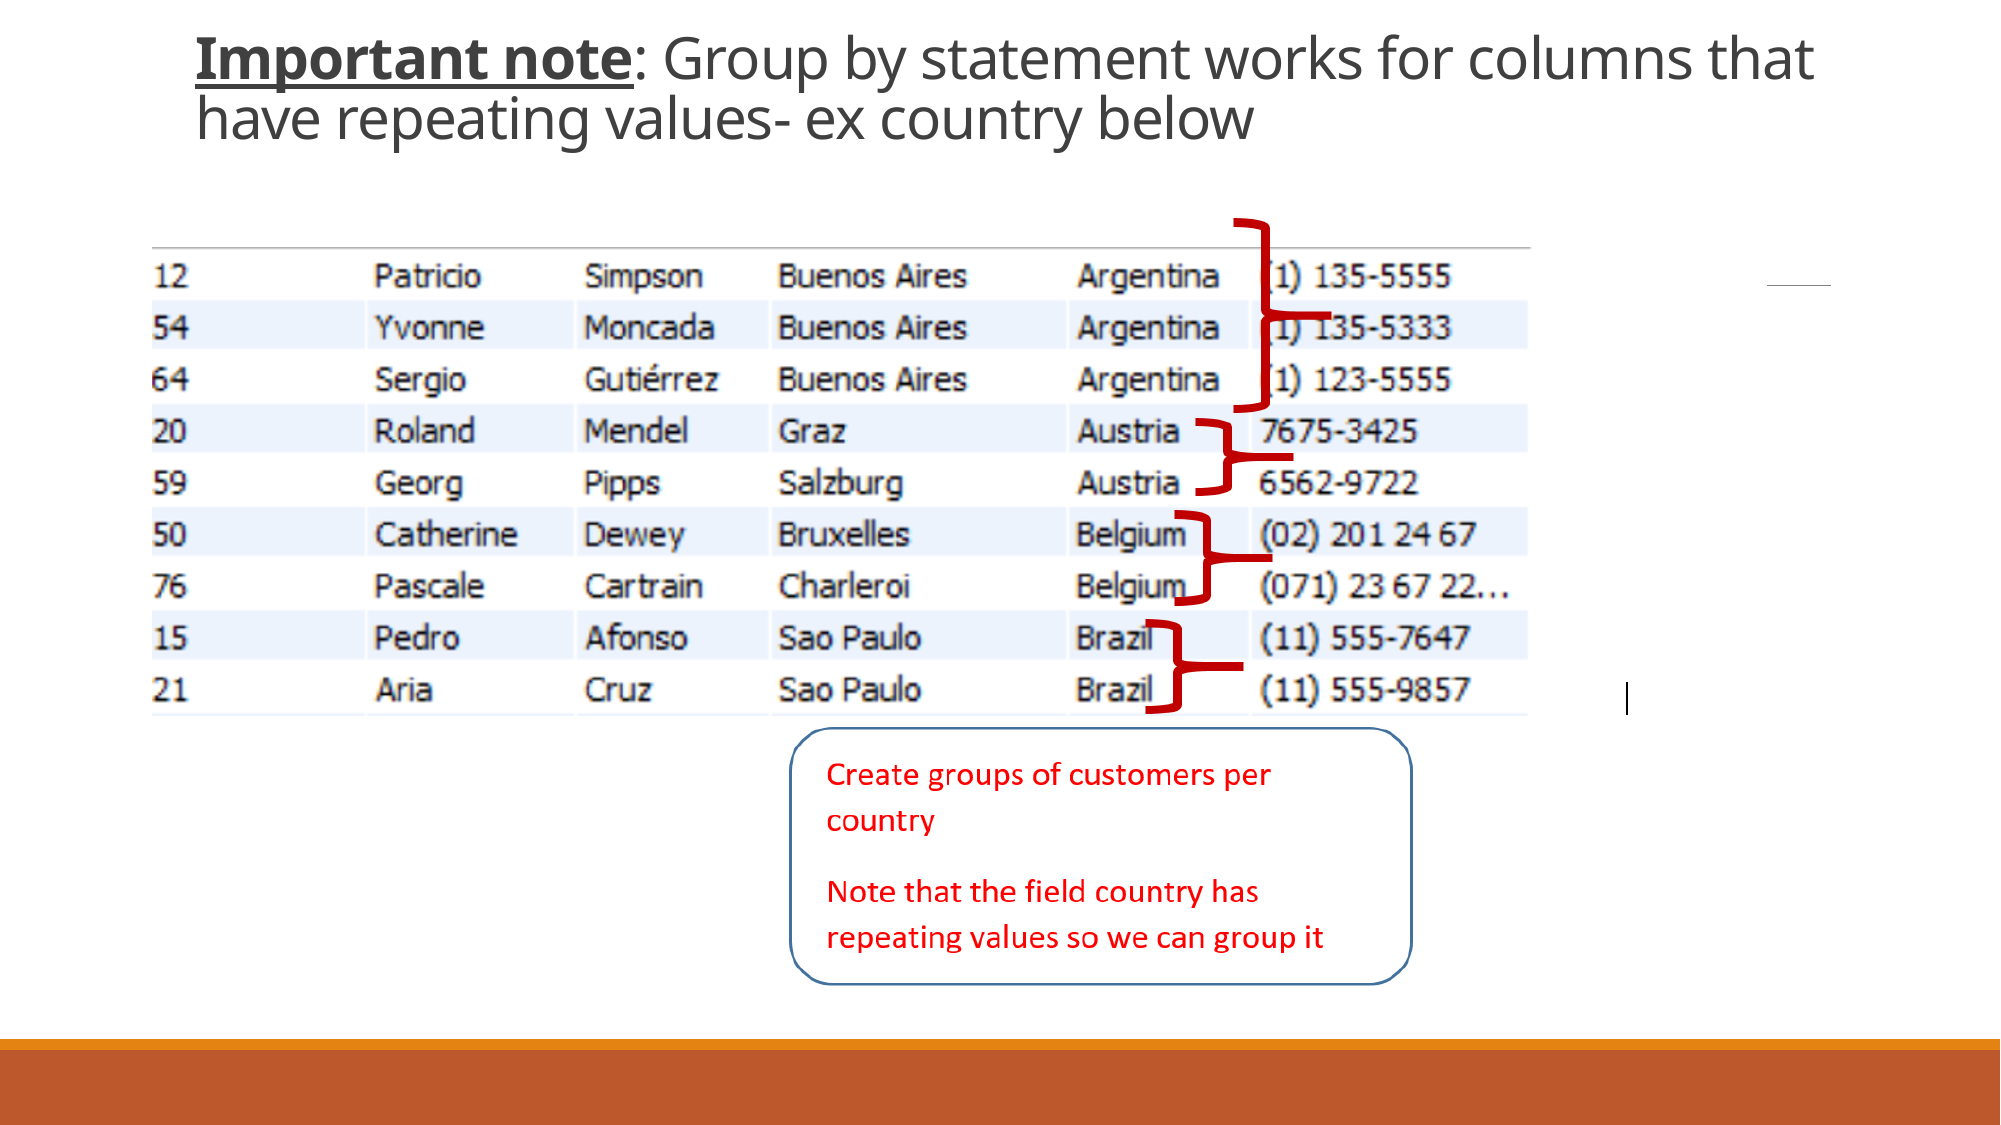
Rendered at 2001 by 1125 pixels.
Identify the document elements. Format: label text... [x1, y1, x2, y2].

picture [8, 132, 1767, 1038]
title Important note: Group by statement works for columns that have repeating values- ex country below [180, 47, 1830, 159]
